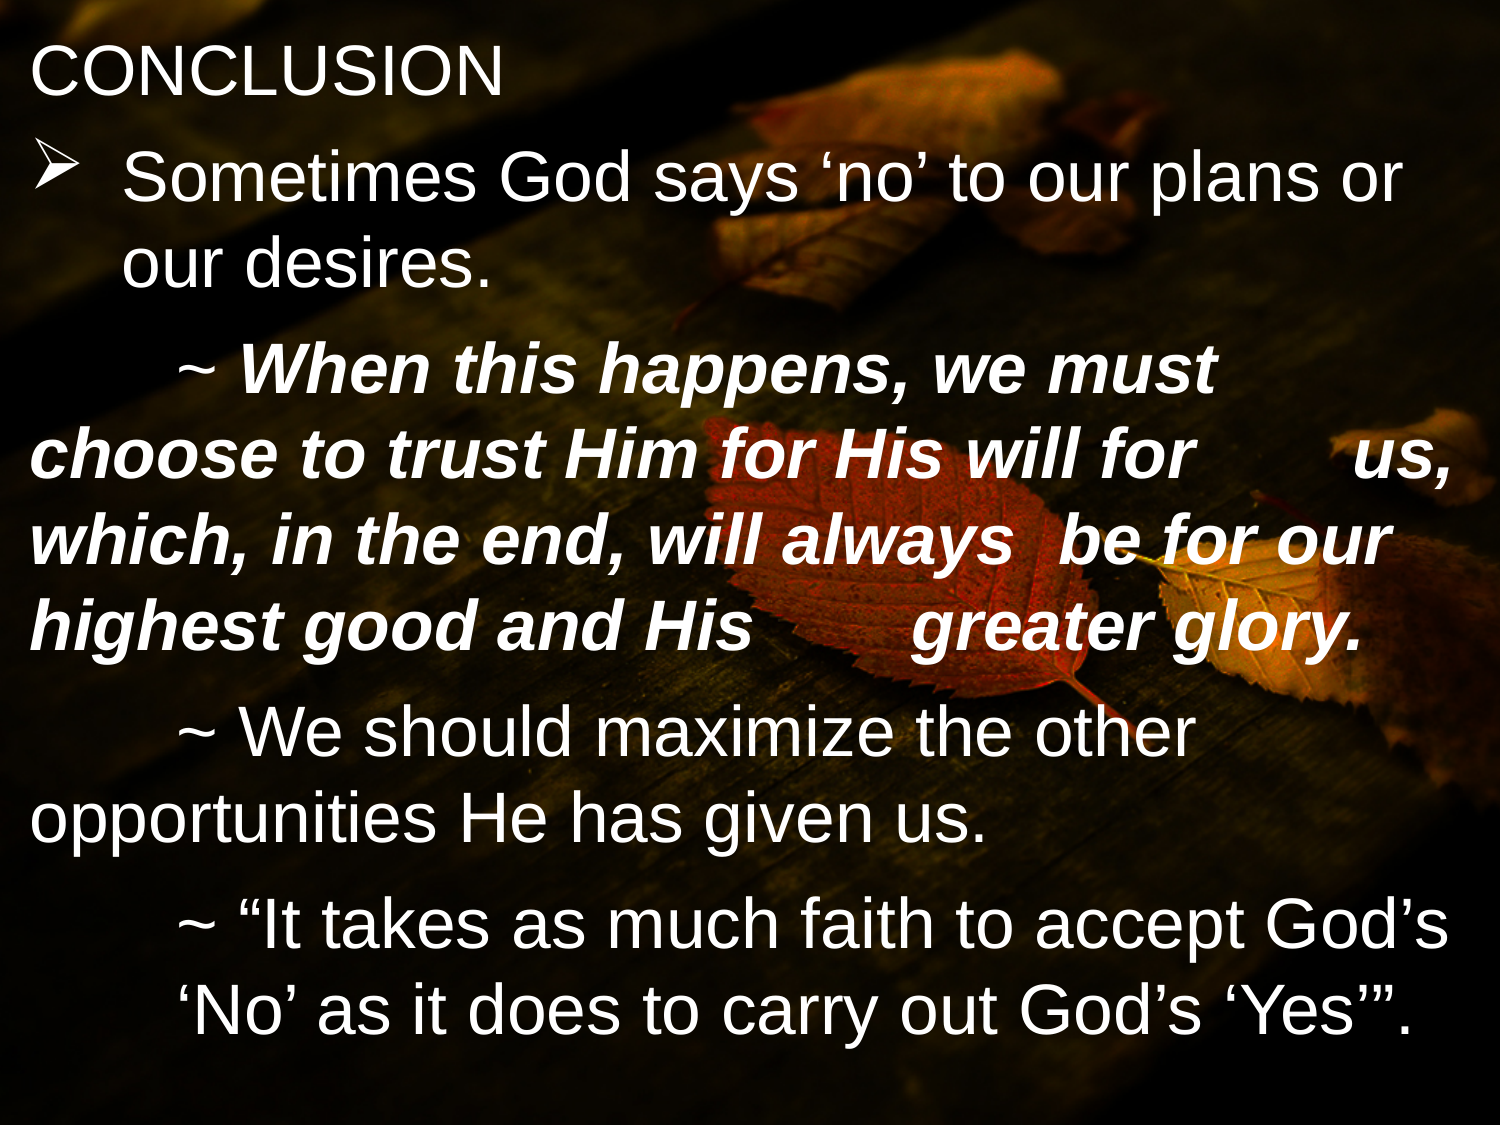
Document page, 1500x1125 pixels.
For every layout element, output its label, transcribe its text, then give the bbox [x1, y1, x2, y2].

picture [0, 0, 1500, 1125]
subtitle CONCLUSION Sometimes God says ‘no’ to our plans or our desires. ~ When this happens, we must choose to trust Him for His will for us, which, in the end, will always be for our highest good and His greater glory. ~ We should maximize the other opportunities He has given us. ~ “It takes as much faith to accept God’s ‘No’ as it does to carry out God’s ‘Yes’”. [14, 16, 1484, 1112]
